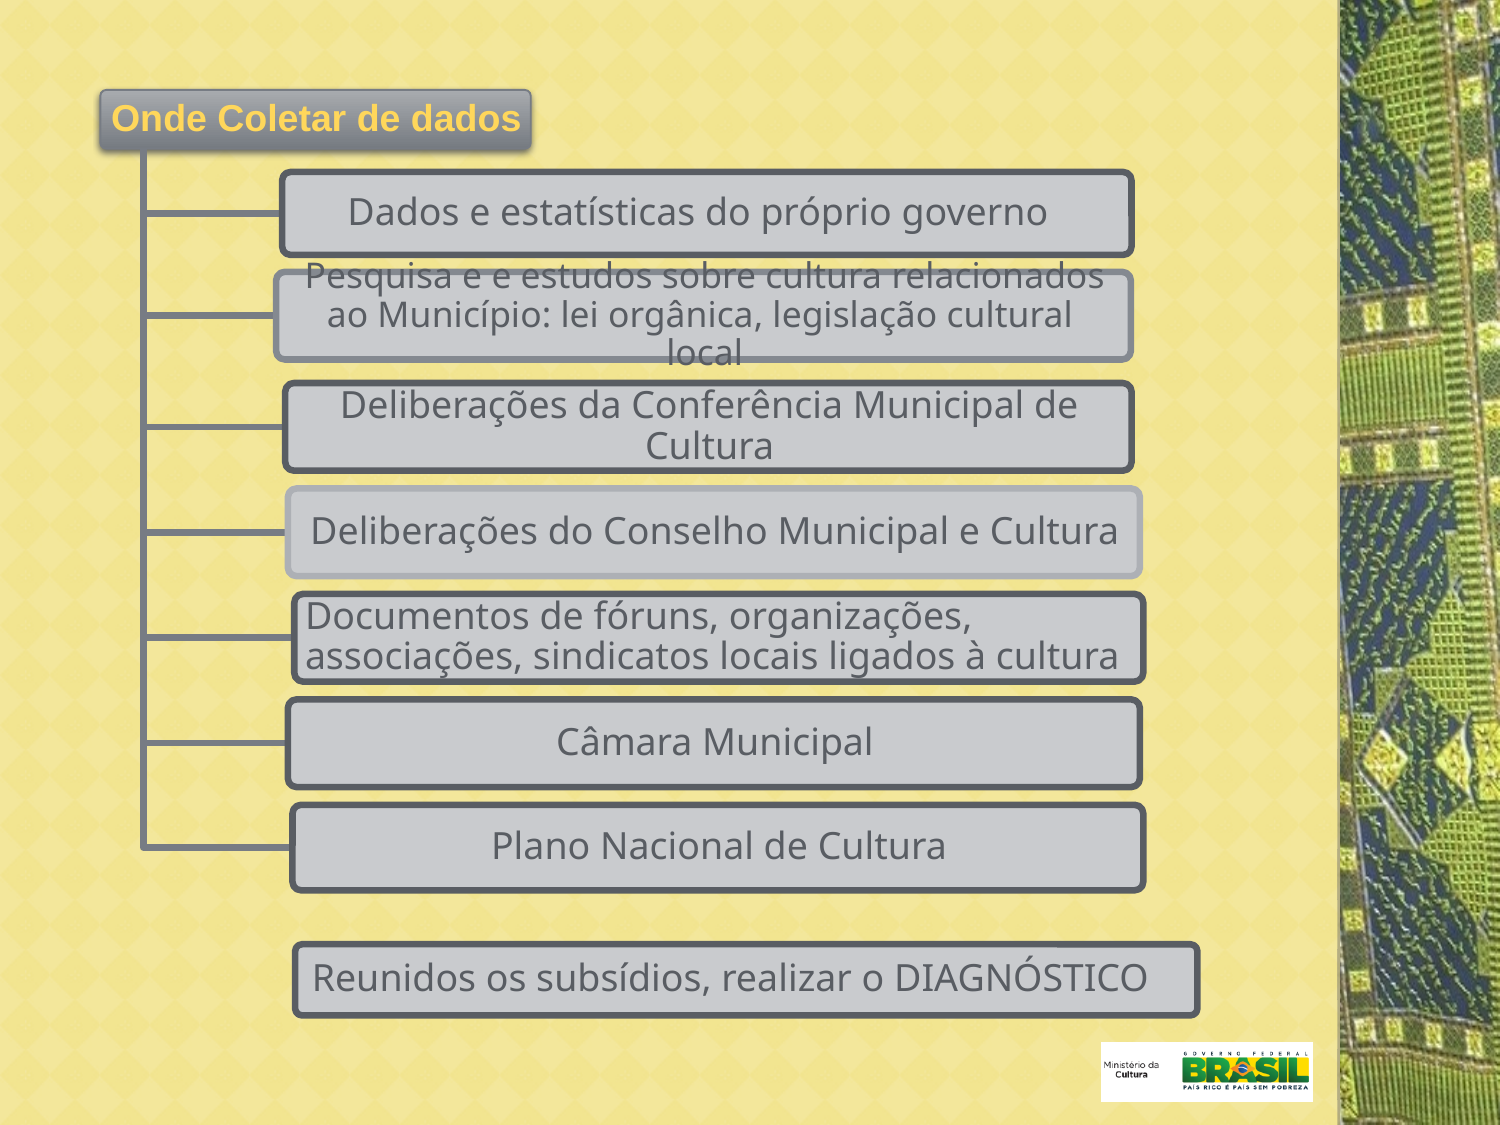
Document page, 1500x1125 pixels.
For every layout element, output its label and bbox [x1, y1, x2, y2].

picture [1340, 0, 1500, 1125]
text_box [198, 943, 1198, 1054]
picture [1101, 1042, 1313, 1102]
text_box [99, 89, 1285, 911]
